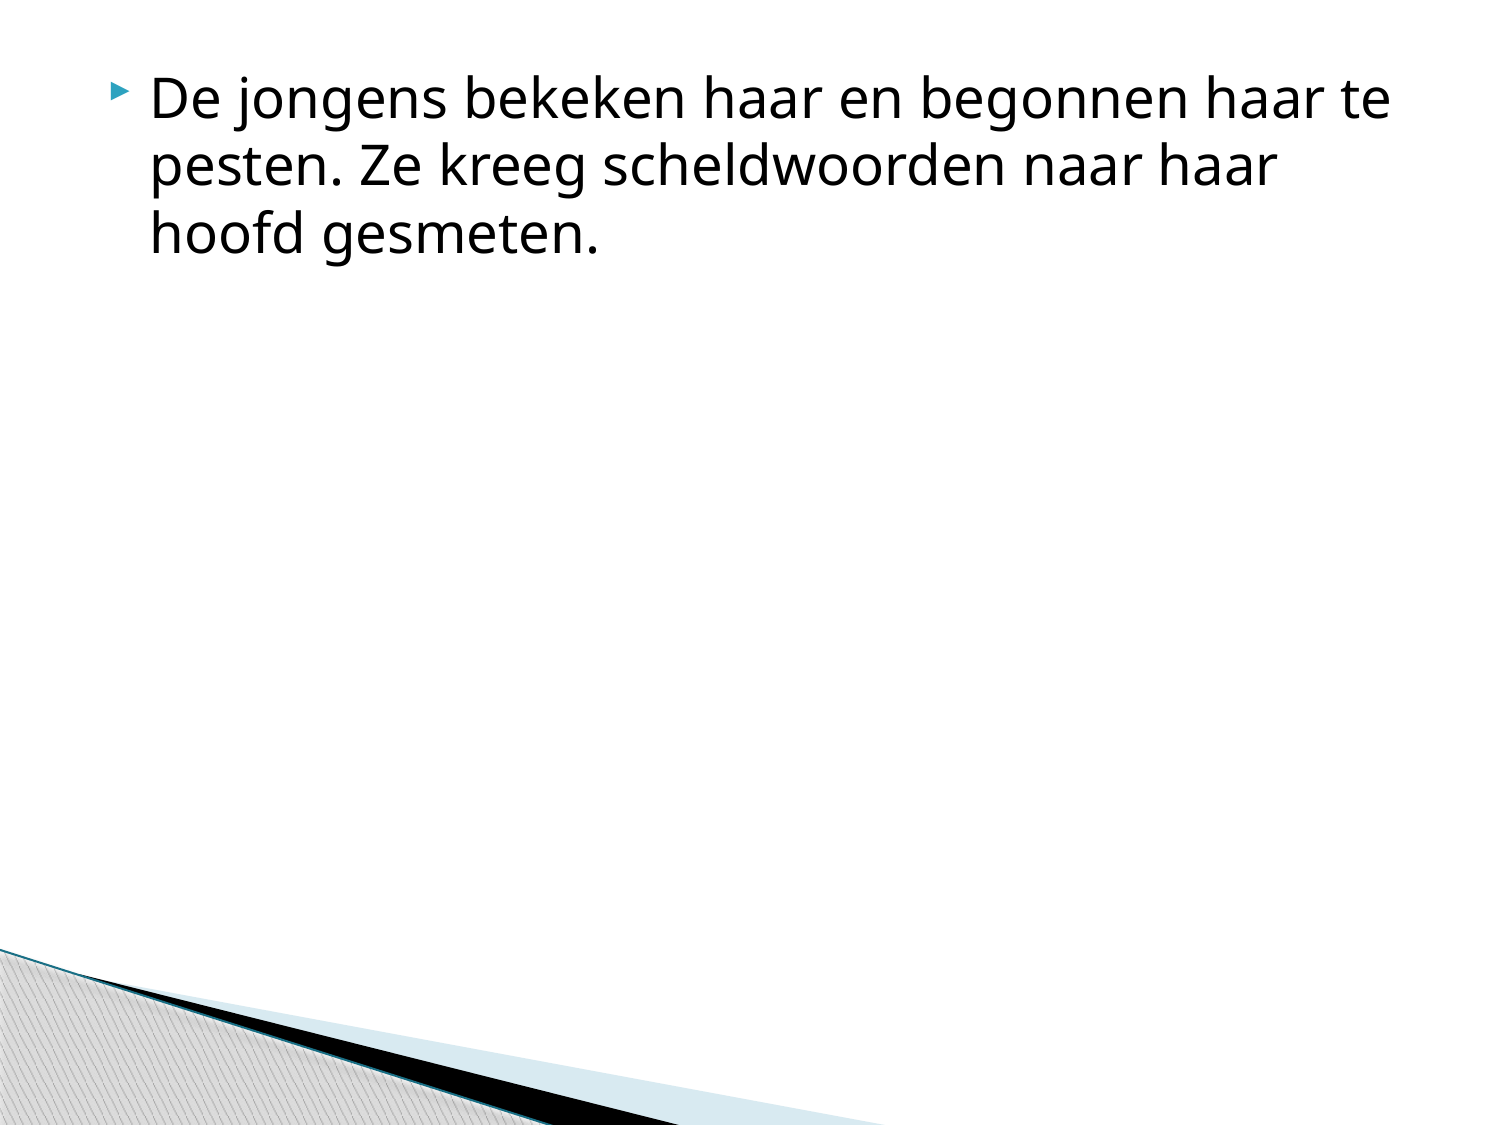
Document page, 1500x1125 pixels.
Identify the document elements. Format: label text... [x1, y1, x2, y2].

list De jongens bekeken haar en begonnen haar te pesten. Ze kreeg scheldwoorden naar haar hoofd gesmeten. [75, 54, 1425, 986]
